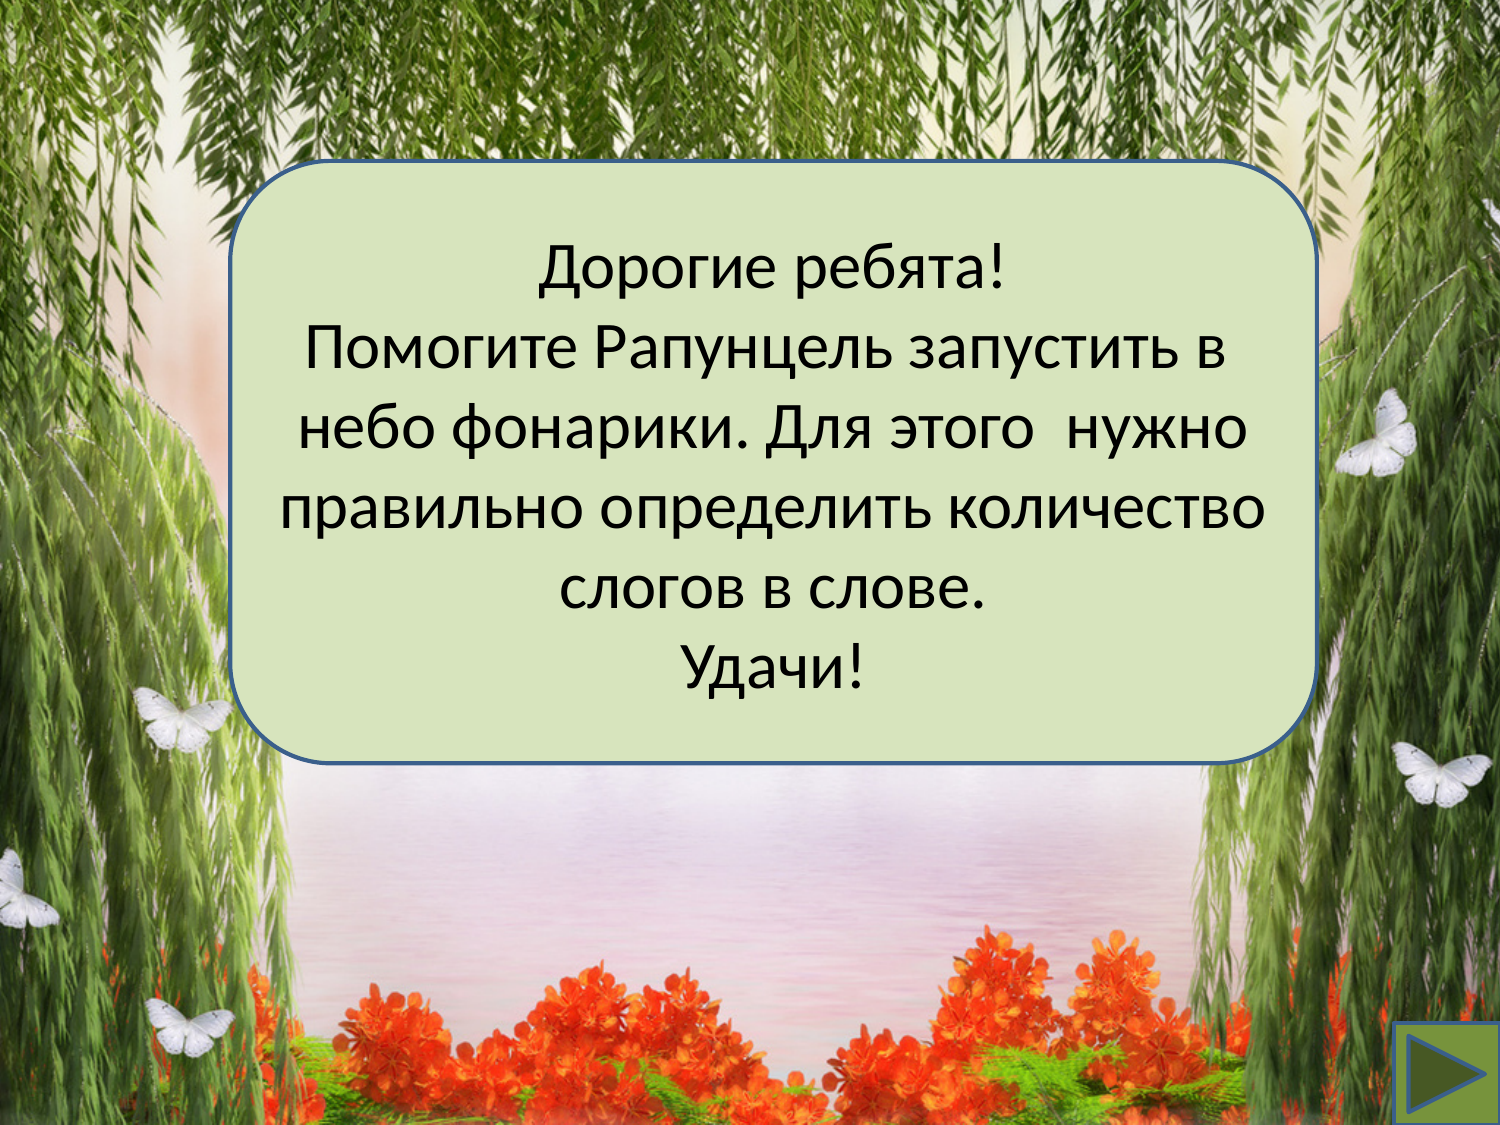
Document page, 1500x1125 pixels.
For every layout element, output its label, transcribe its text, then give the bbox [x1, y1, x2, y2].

picture [0, 0, 1500, 1125]
text_box [1392, 1021, 1500, 1125]
text_box Дорогие ребята! Помогите Рапунцель запустить в небо фонарики. Для этого нужно правильно определить количество слогов в слове. Удачи! [228, 158, 1320, 766]
